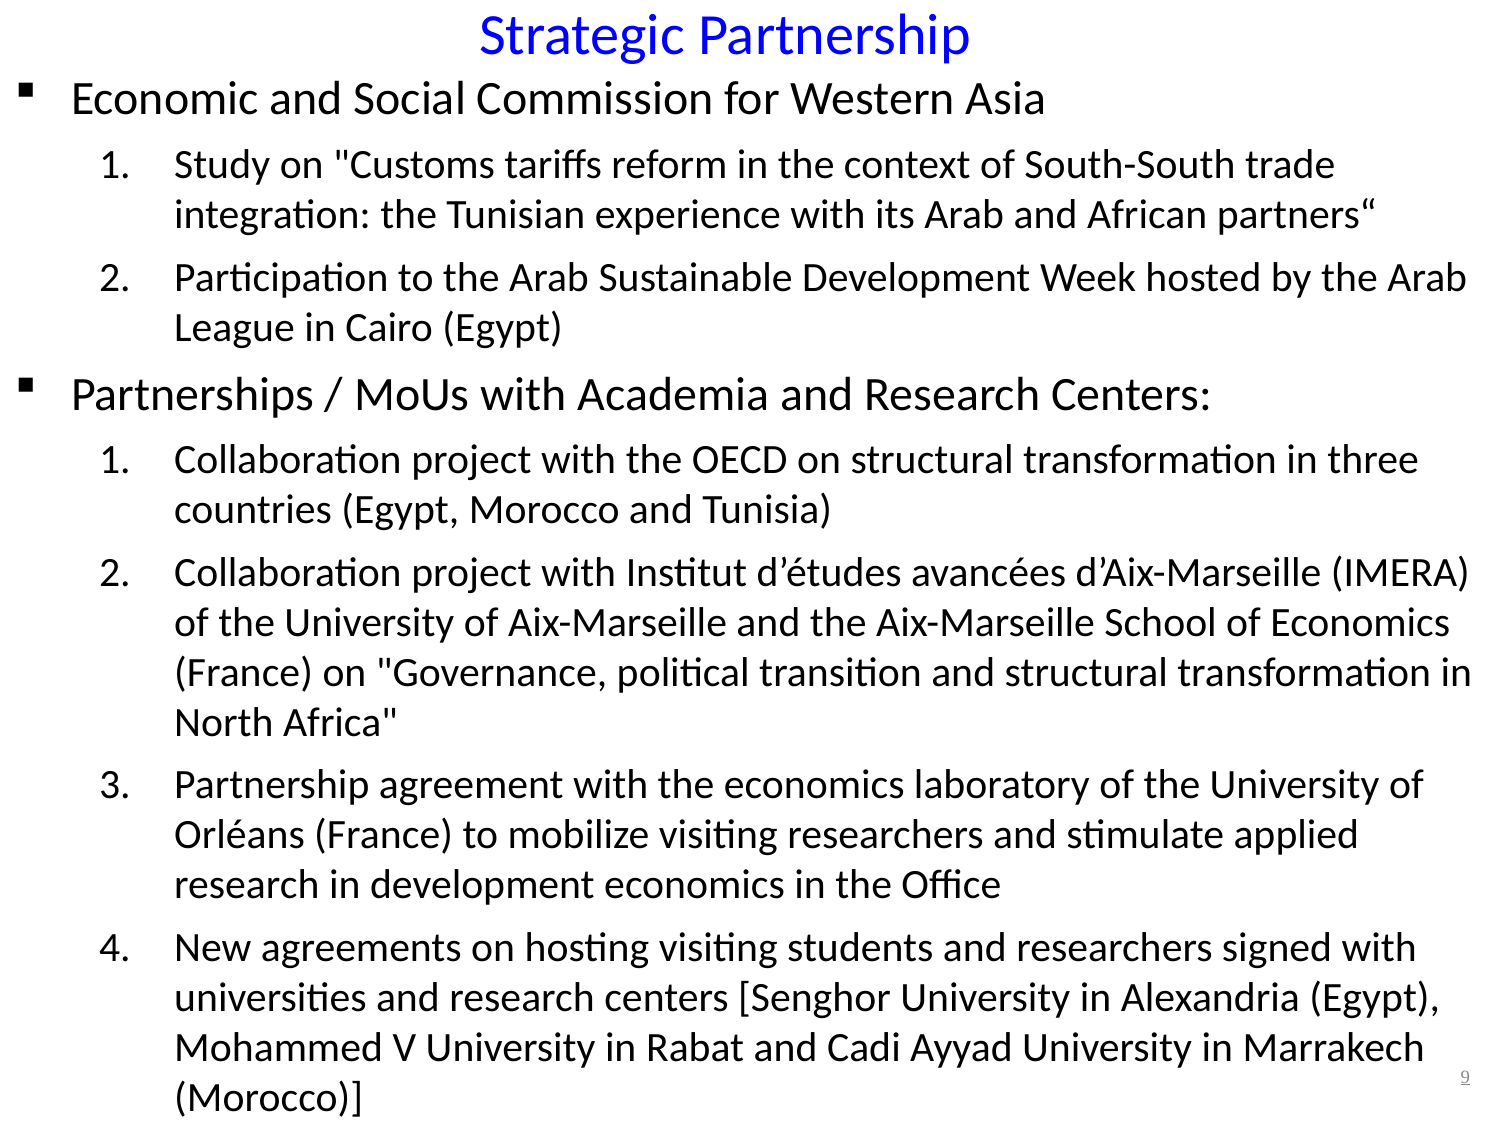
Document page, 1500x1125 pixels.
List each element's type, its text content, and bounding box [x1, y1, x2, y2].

slide_number 9 [1422, 1045, 1486, 1106]
text_box Economic and Social Commission for Western Asia Study on "Customs tariffs reform in the context of South-South trade integration: the Tunisian experience with its Arab and African partners“ Participation to the Arab Sustainable Development Week hosted by the Arab League in Cairo (Egypt) Partnerships / MoUs with Academia and Research Centers: Collaboration project with the OECD on structural transformation in three countries (Egypt, Morocco and Tunisia) Collaboration project with Institut d’études avancées d’Aix-Marseille (IMERA) of the University of Aix-Marseille and the Aix-Marseille School of Economics (France) on "Governance, political transition and structural transformation in North Africa" Partnership agreement with the economics laboratory of the University of Orléans (France) to mobilize visiting researchers and stimulate applied research in development economics in the Office New agreements on hosting visiting students and researchers signed with universities and research centers [Senghor University in Alexandria (Egypt), Mohammed V University in Rabat and Cadi Ayyad University in Marrakech (Morocco)] [0, 59, 1500, 1125]
text_box Strategic Partnership [424, 0, 986, 59]
